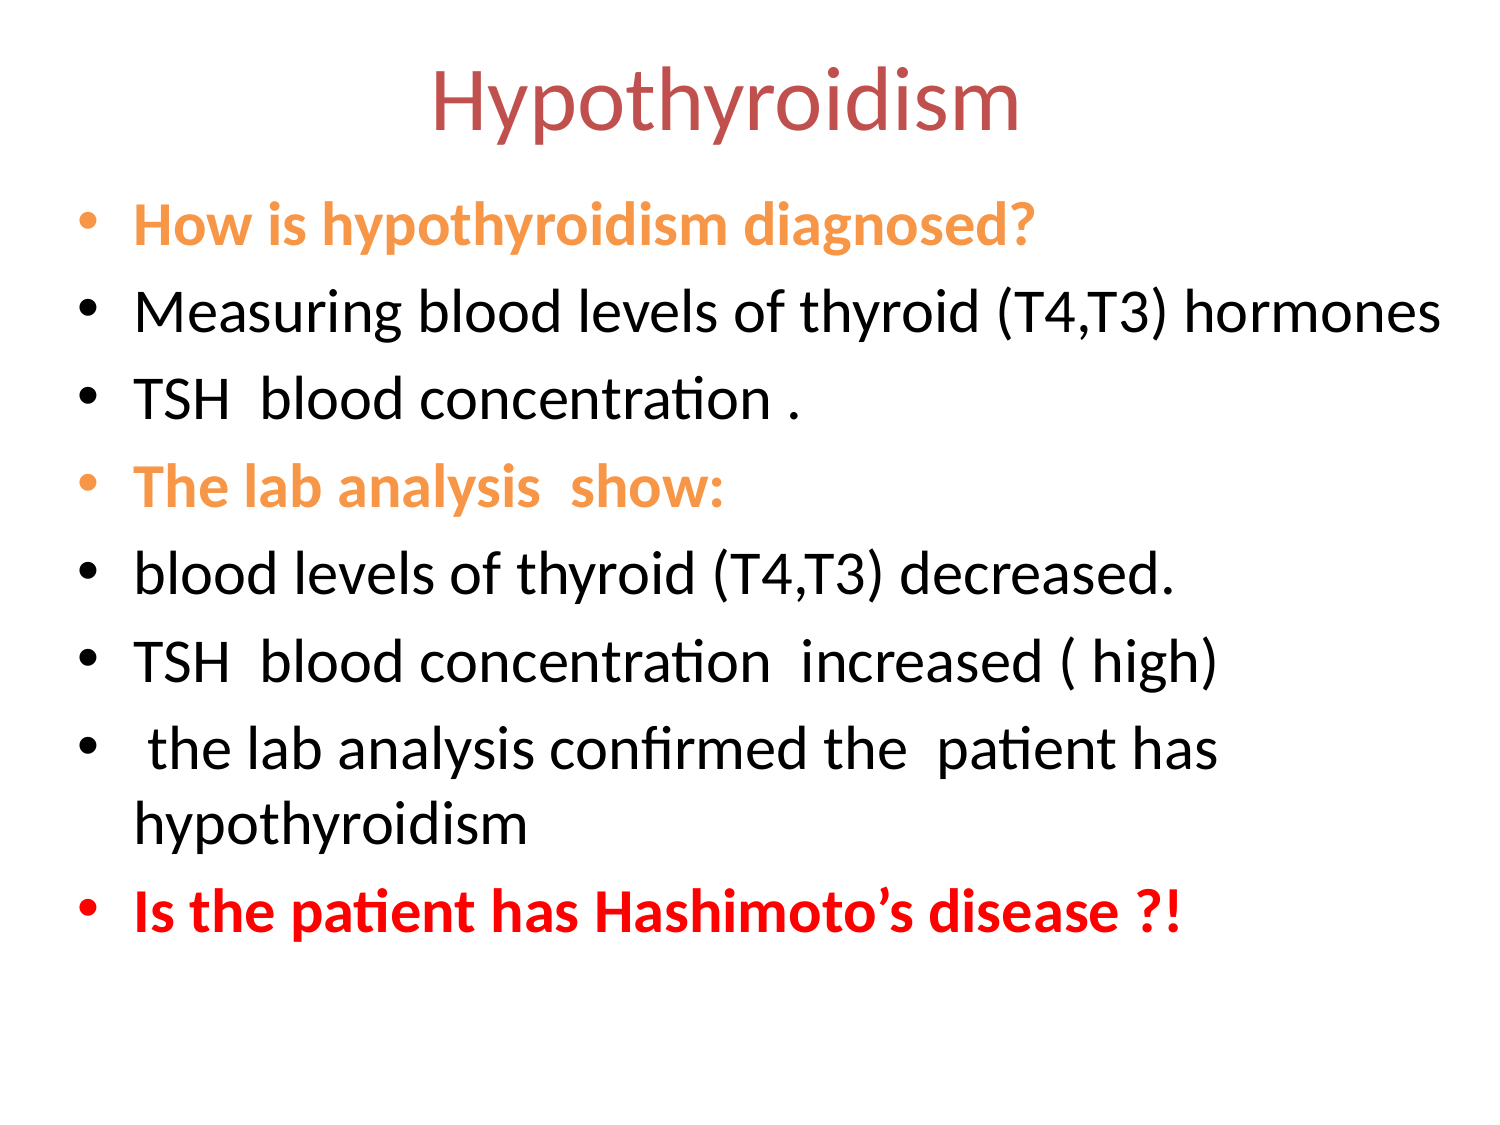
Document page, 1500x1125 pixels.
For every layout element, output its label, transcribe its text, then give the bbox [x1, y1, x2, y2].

title Hypothyroidism [62, 0, 1413, 174]
list How is hypothyroidism diagnosed? Measuring blood levels of thyroid (T4,T3) hormones TSH blood concentration . The lab analysis show: blood levels of thyroid (T4,T3) decreased. TSH blood concentration increased ( high) the lab analysis confirmed the patient has hypothyroidism Is the patient has Hashimoto’s disease ?! [62, 174, 1463, 1125]
